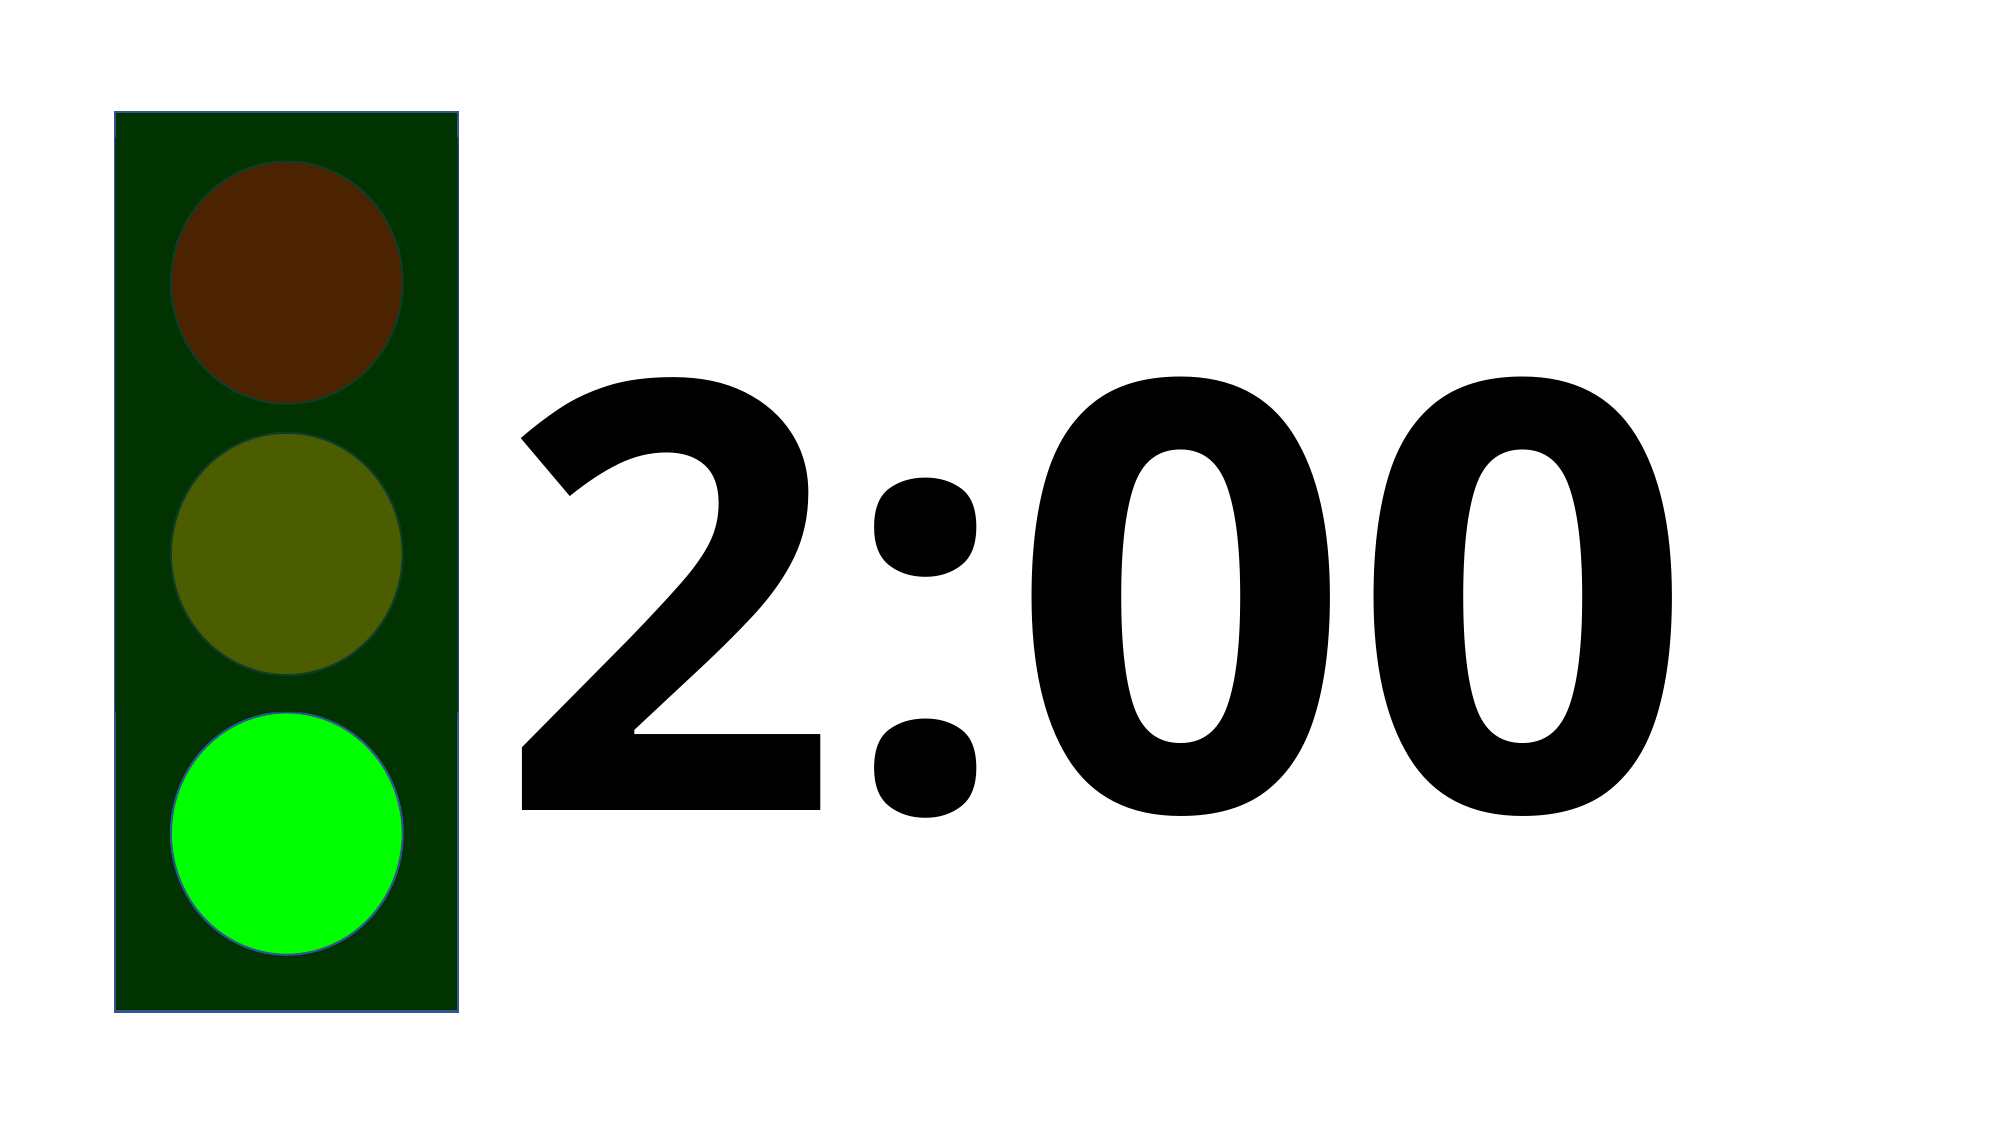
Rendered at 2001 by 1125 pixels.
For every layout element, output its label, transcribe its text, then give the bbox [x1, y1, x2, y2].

text_box [114, 111, 459, 136]
text_box 2:00 [483, 204, 1924, 938]
text_box [114, 713, 459, 1013]
text_box [114, 136, 459, 713]
text_box [169, 713, 404, 956]
